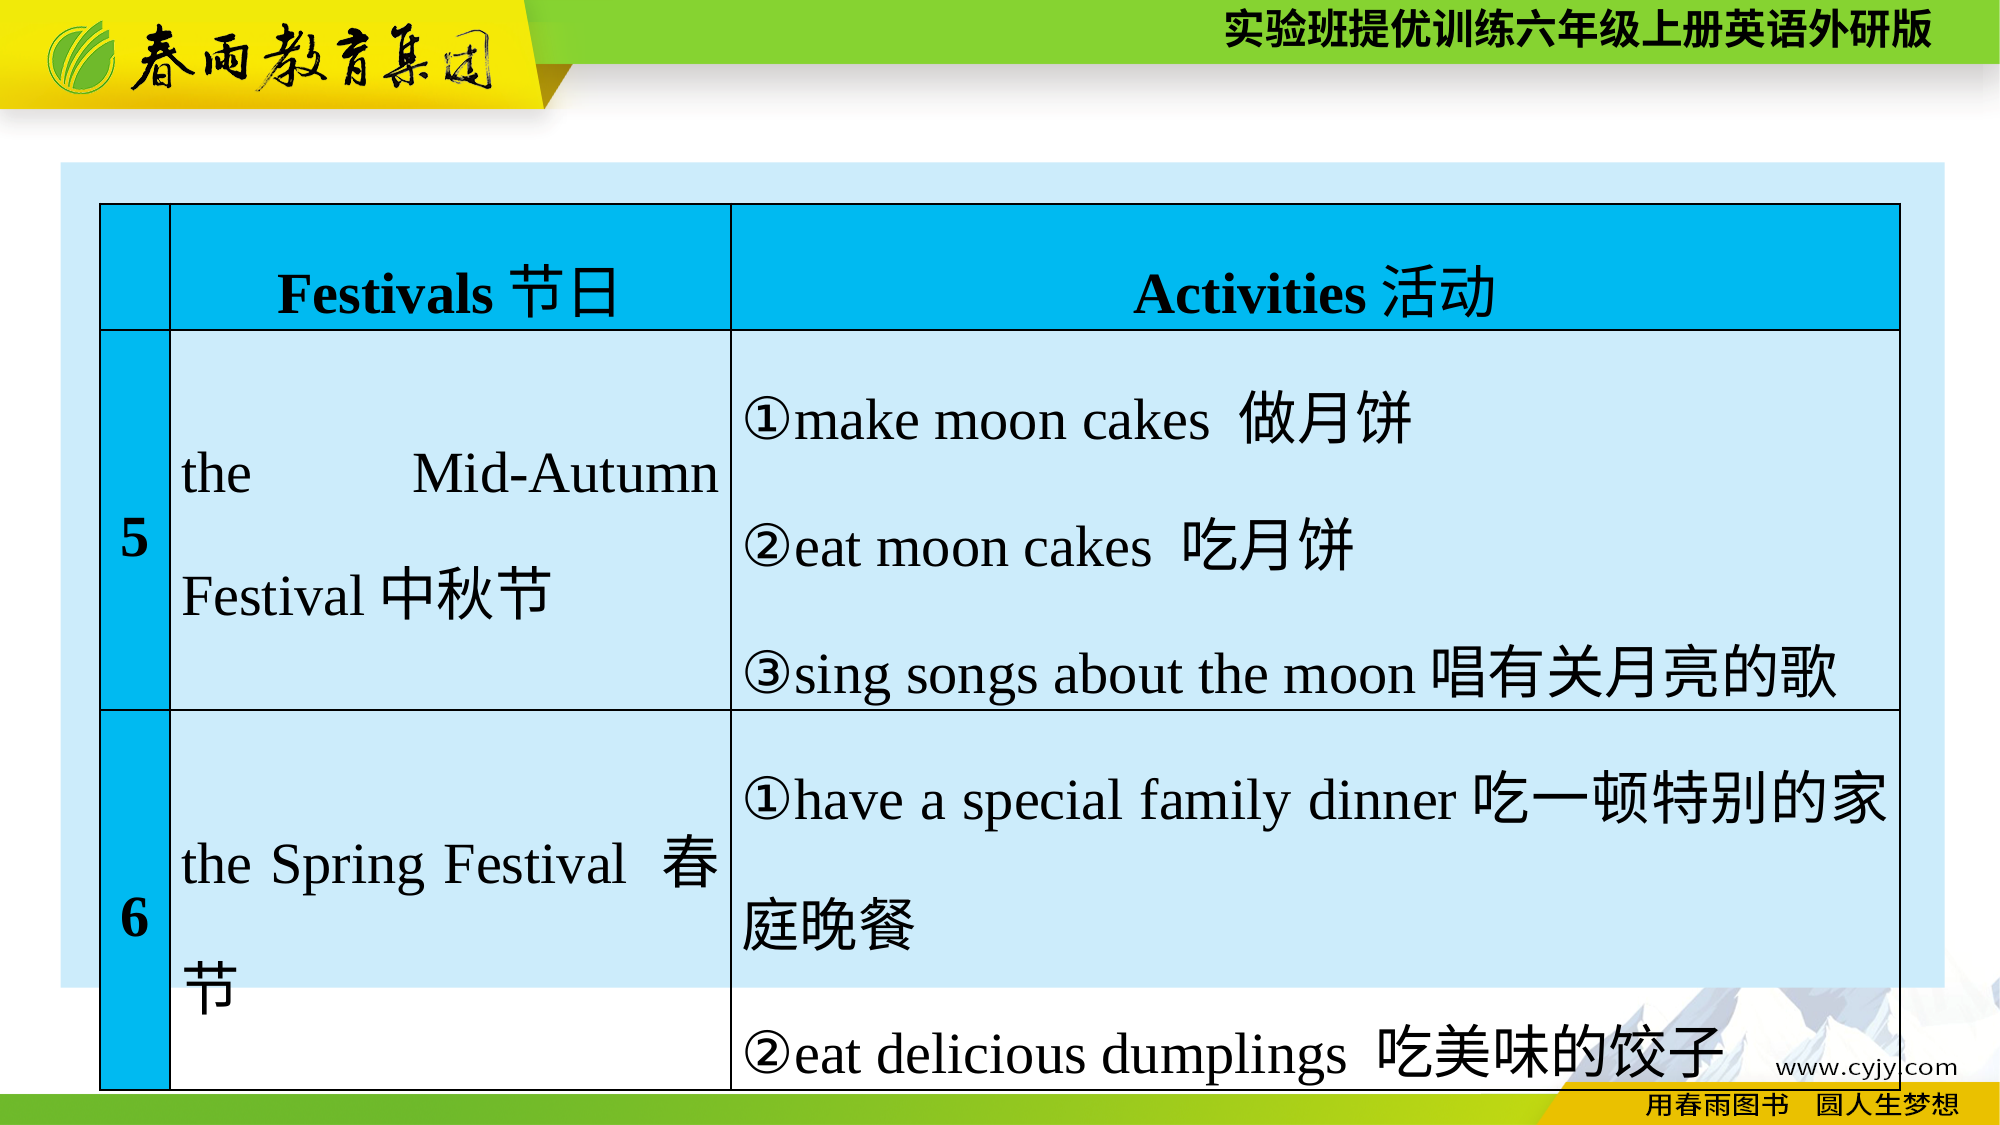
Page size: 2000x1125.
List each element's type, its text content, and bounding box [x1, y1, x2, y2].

text_box [60, 162, 1945, 988]
table_header Festivals节日 [171, 205, 730, 329]
table_cell ①make moon cakes 做月饼 ②eat moon cakes 吃月饼 ③sing songs about the moon唱有关月亮的歌 [732, 331, 1899, 709]
table_cell ①have a special family dinner吃一顿特别的家庭晚餐 ②eat delicious dumplings 吃美味的饺子 [732, 711, 1899, 1089]
table_header Activities活动 [732, 205, 1899, 329]
table_cell the Mid-Autumn Festival中秋节 [171, 331, 730, 709]
table_header [101, 205, 169, 329]
table_cell 5 [101, 331, 169, 709]
table_cell the Spring Festival 春节 [171, 711, 730, 1089]
table_cell 6 [101, 711, 169, 1089]
picture [0, 0, 2000, 1125]
